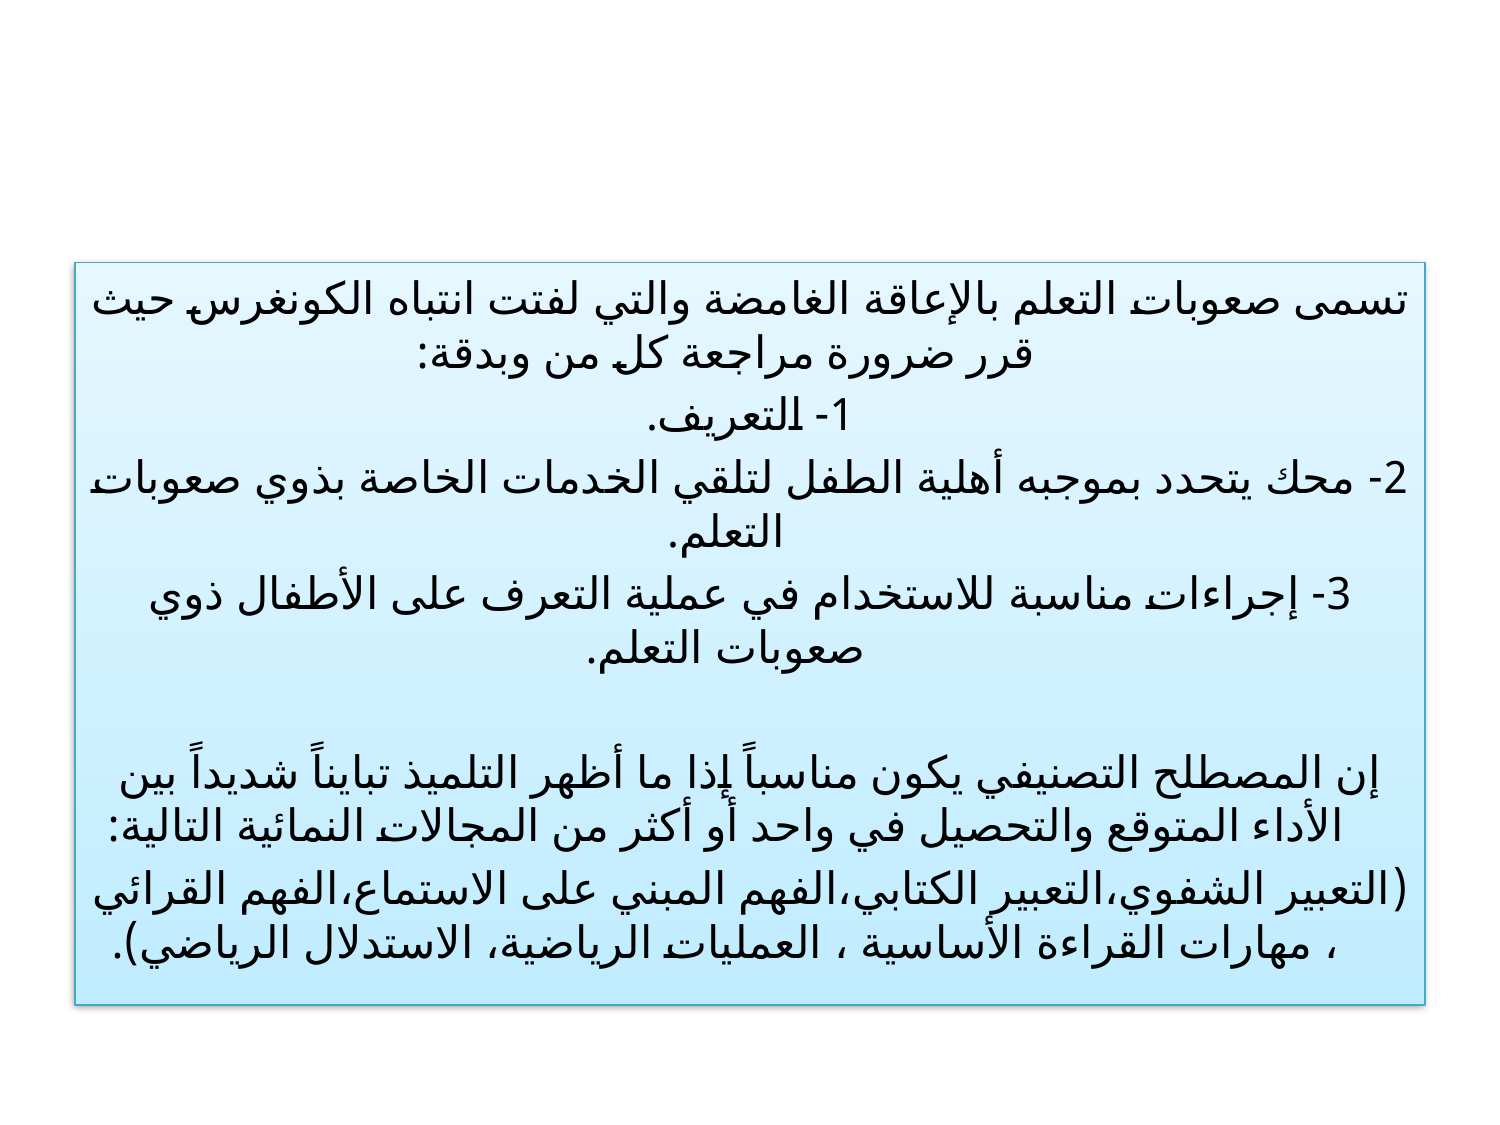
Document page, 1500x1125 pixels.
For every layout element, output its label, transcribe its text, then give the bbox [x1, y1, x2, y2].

list تسمى صعوبات التعلم بالإعاقة الغامضة والتي لفتت انتباه الكونغرس حيث قرر ضرورة مراجعة كل من وبدقة: 1- التعريف. 2- محك يتحدد بموجبه أهلية الطفل لتلقي الخدمات الخاصة بذوي صعوبات التعلم. 3- إجراءات مناسبة للاستخدام في عملية التعرف على الأطفال ذوي صعوبات التعلم. إن المصطلح التصنيفي يكون مناسباً إذا ما أظهر التلميذ تبايناً شديداً بين الأداء المتوقع والتحصيل في واحد أو أكثر من المجالات النمائية التالية: (التعبير الشفوي،التعبير الكتابي،الفهم المبني على الاستماع،الفهم القرائي ، مهارات القراءة الأساسية ، العمليات الرياضية، الاستدلال الرياضي). [74, 262, 1426, 1006]
